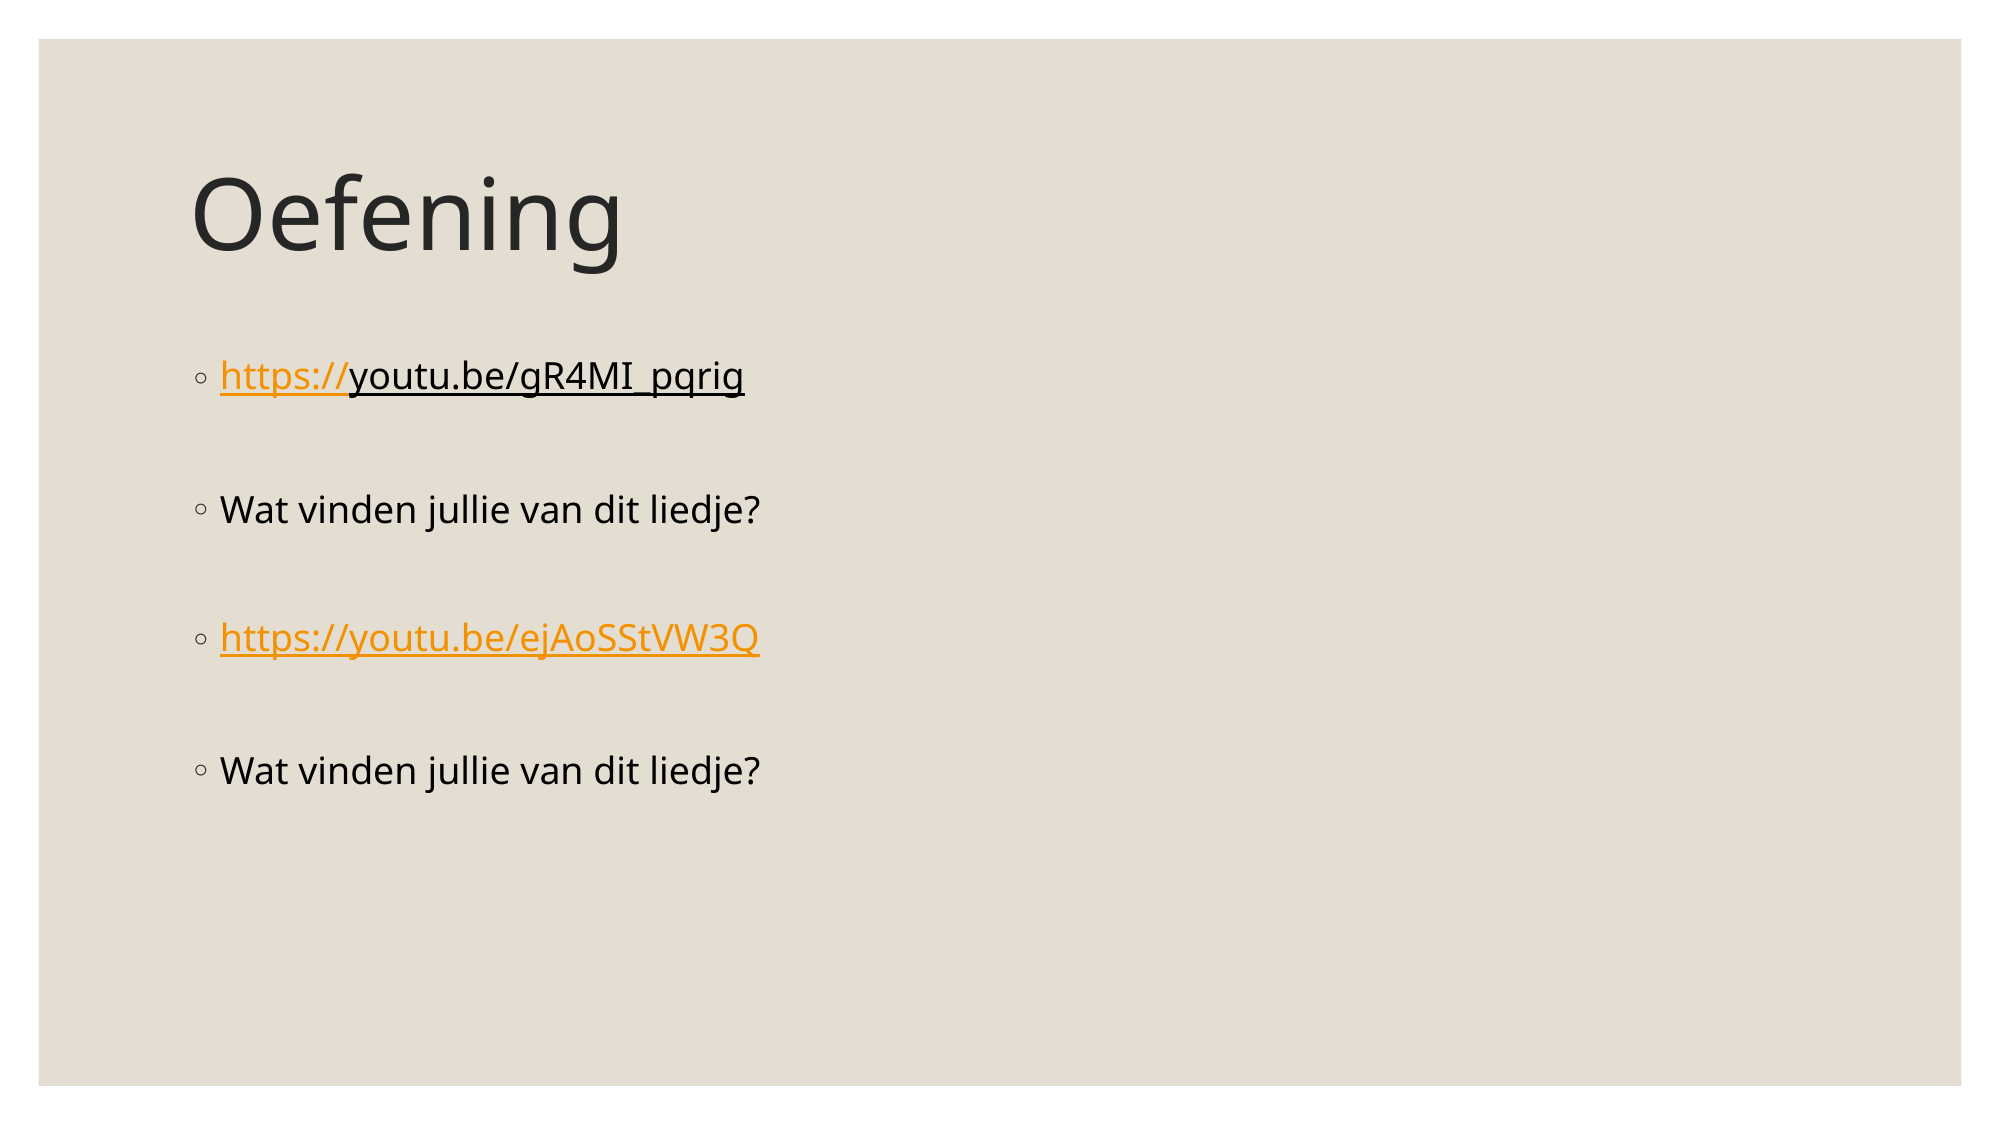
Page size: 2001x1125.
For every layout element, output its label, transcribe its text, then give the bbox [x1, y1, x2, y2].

list https://youtu.be/gR4MI_pqrig Wat vinden jullie van dit liedje? https://youtu.be/ejAoSStVW3Q Wat vinden jullie van dit liedje? [174, 345, 1825, 990]
title Oefening [174, 105, 1825, 331]
